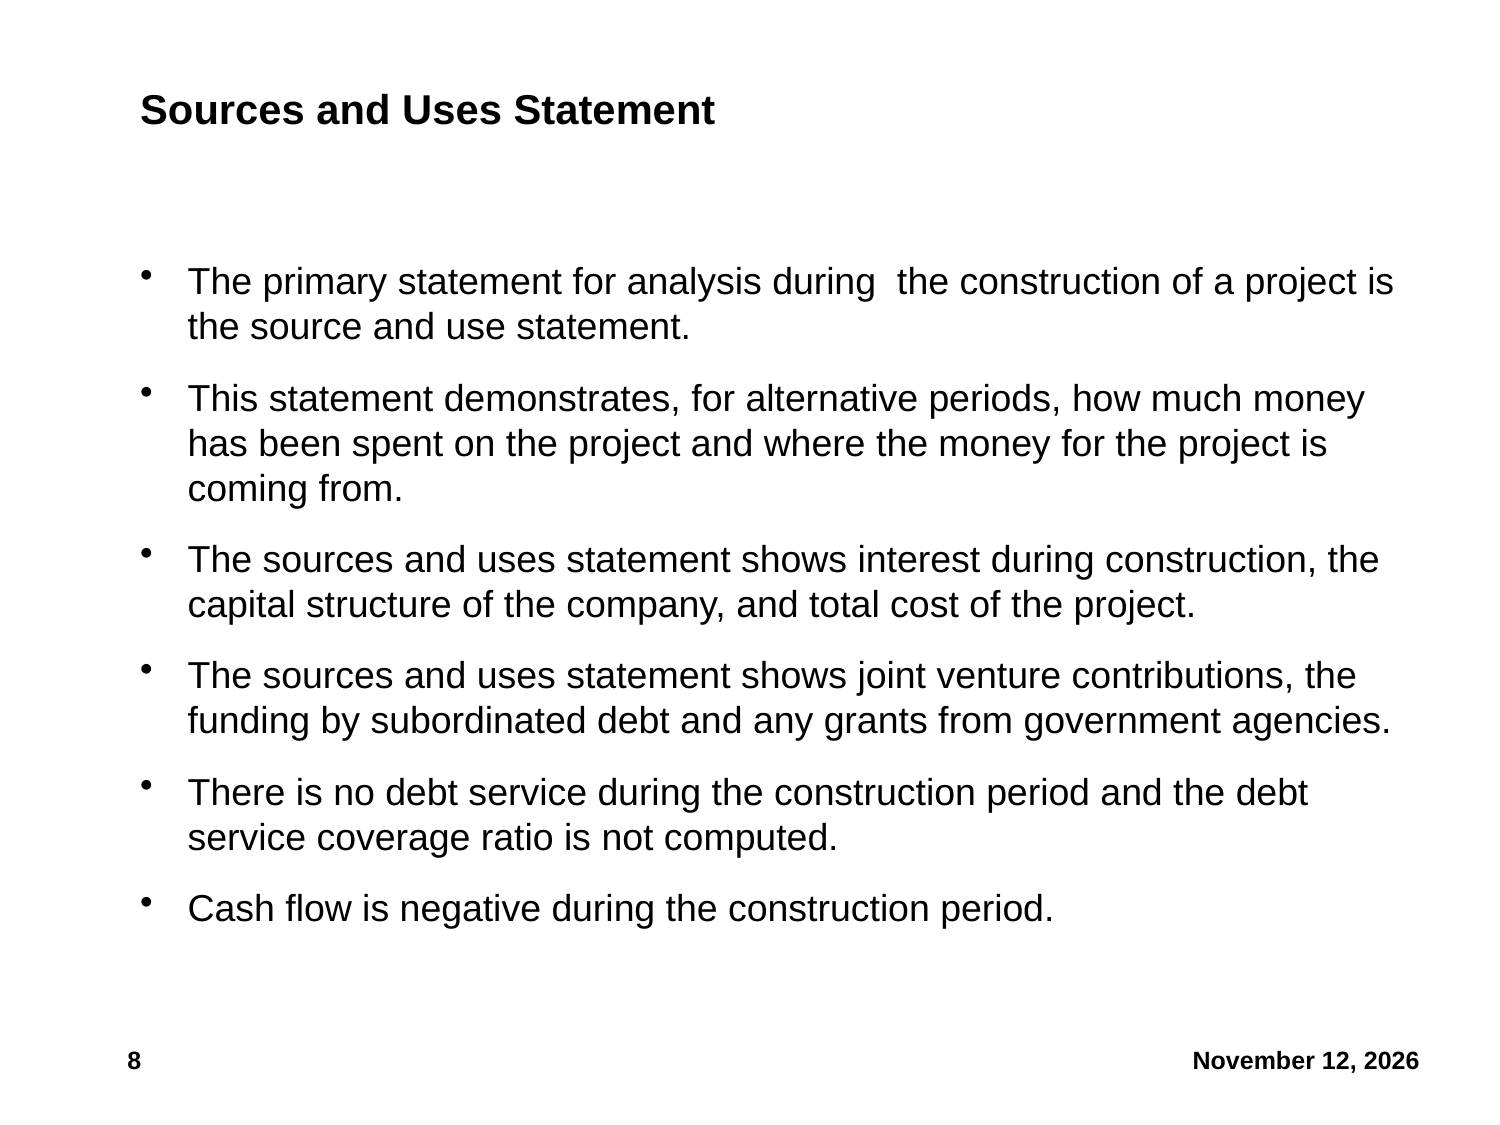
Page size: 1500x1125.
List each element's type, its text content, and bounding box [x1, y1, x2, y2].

list The primary statement for analysis during the construction of a project is the source and use statement. This statement demonstrates, for alternative periods, how much money has been spent on the project and where the money for the project is coming from. The sources and uses statement shows interest during construction, the capital structure of the company, and total cost of the project. The sources and uses statement shows joint venture contributions, the funding by subordinated debt and any grants from government agencies. There is no debt service during the construction period and the debt service coverage ratio is not computed. Cash flow is negative during the construction period. [124, 249, 1413, 1001]
title Sources and Uses Statement [124, 74, 1376, 226]
